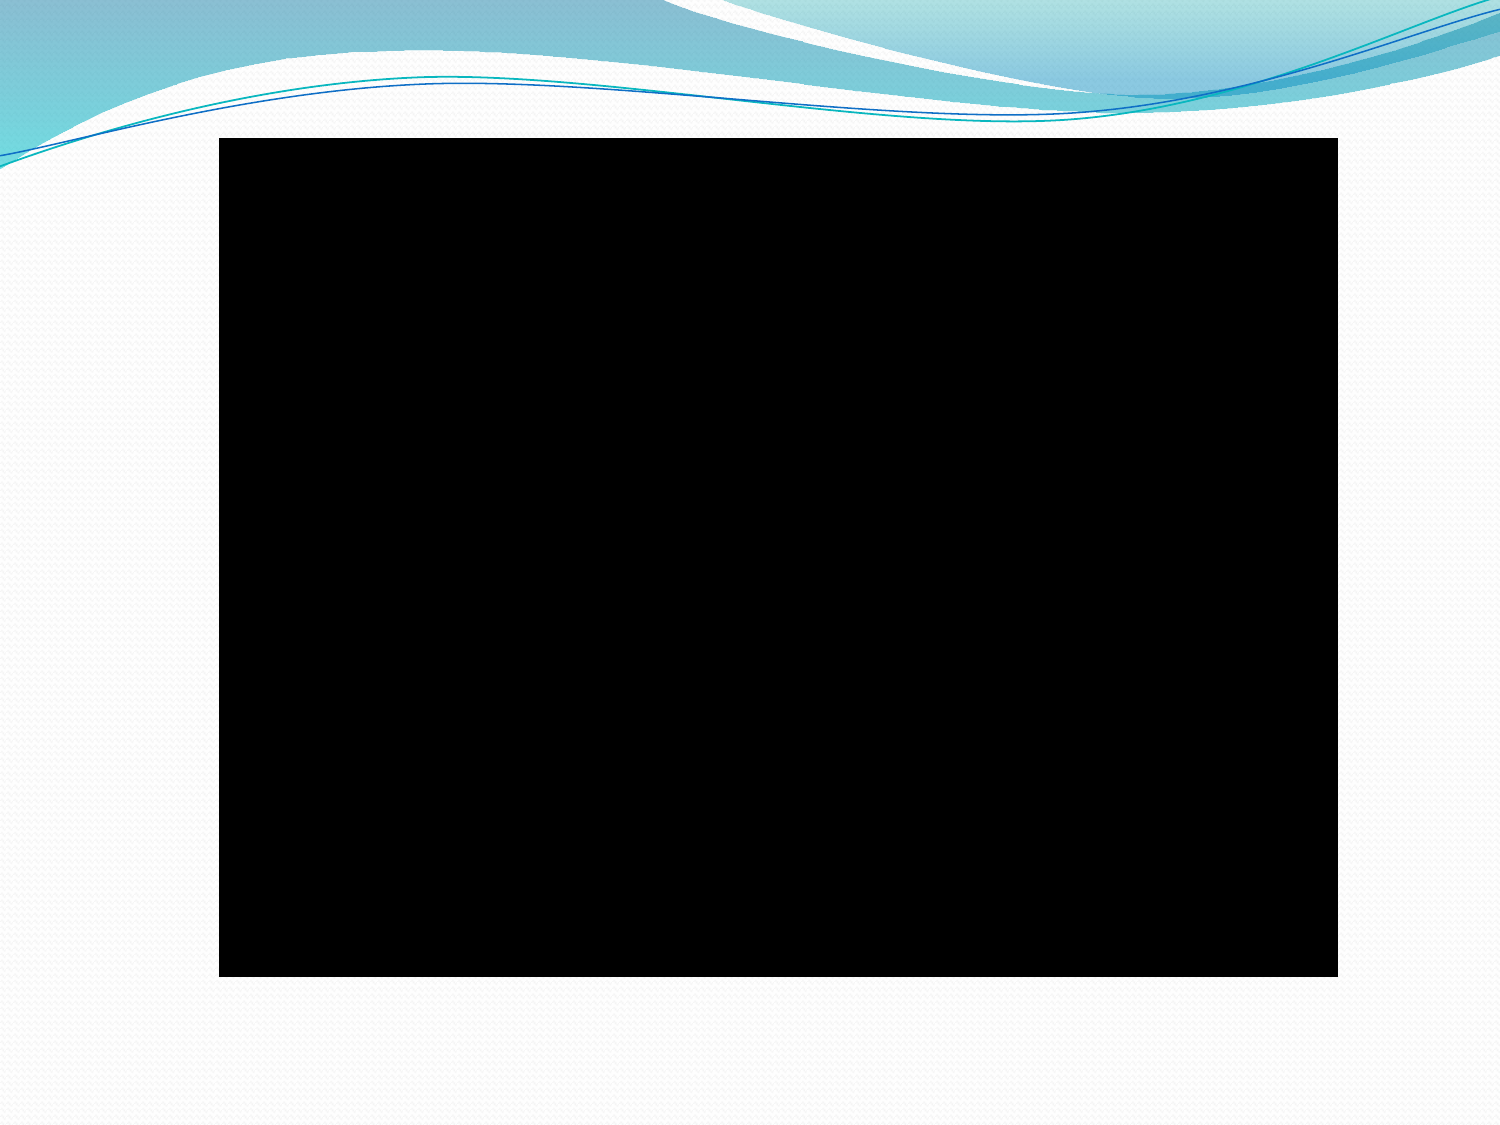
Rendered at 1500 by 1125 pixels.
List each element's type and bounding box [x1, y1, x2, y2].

text_box [218, 136, 1339, 978]
